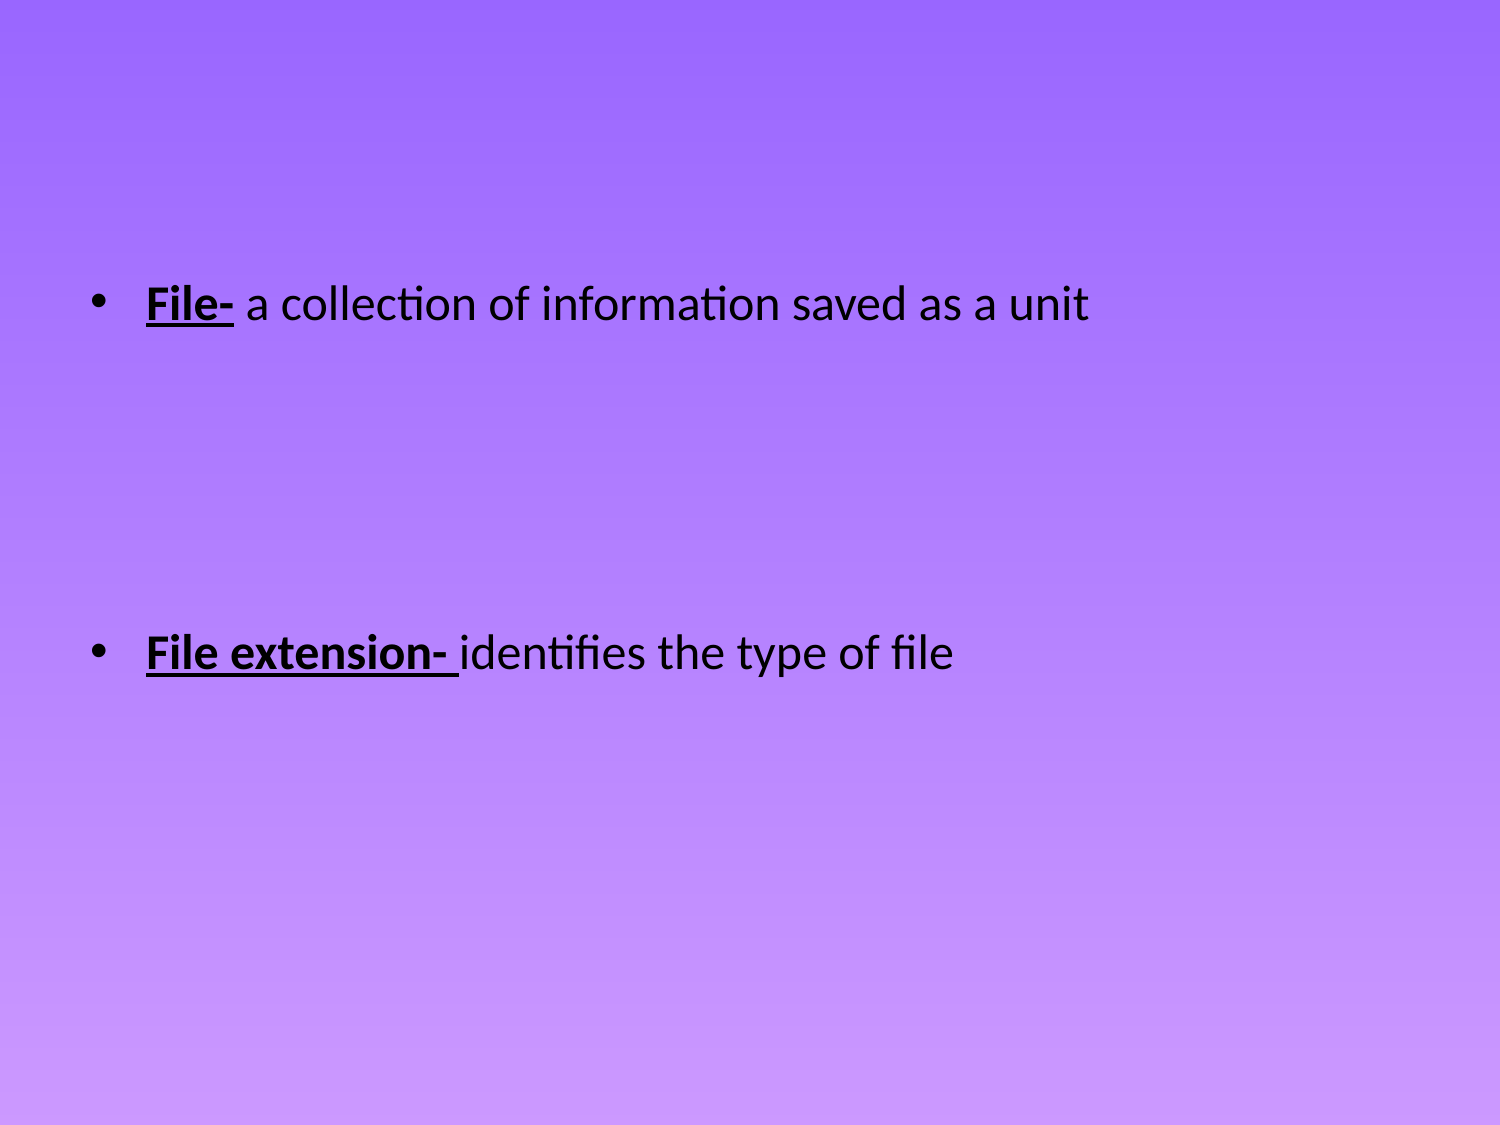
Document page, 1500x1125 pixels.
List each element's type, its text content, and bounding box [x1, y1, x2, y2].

list File- a collection of information saved as a unit File extension- identifies the type of file [75, 262, 1425, 1005]
